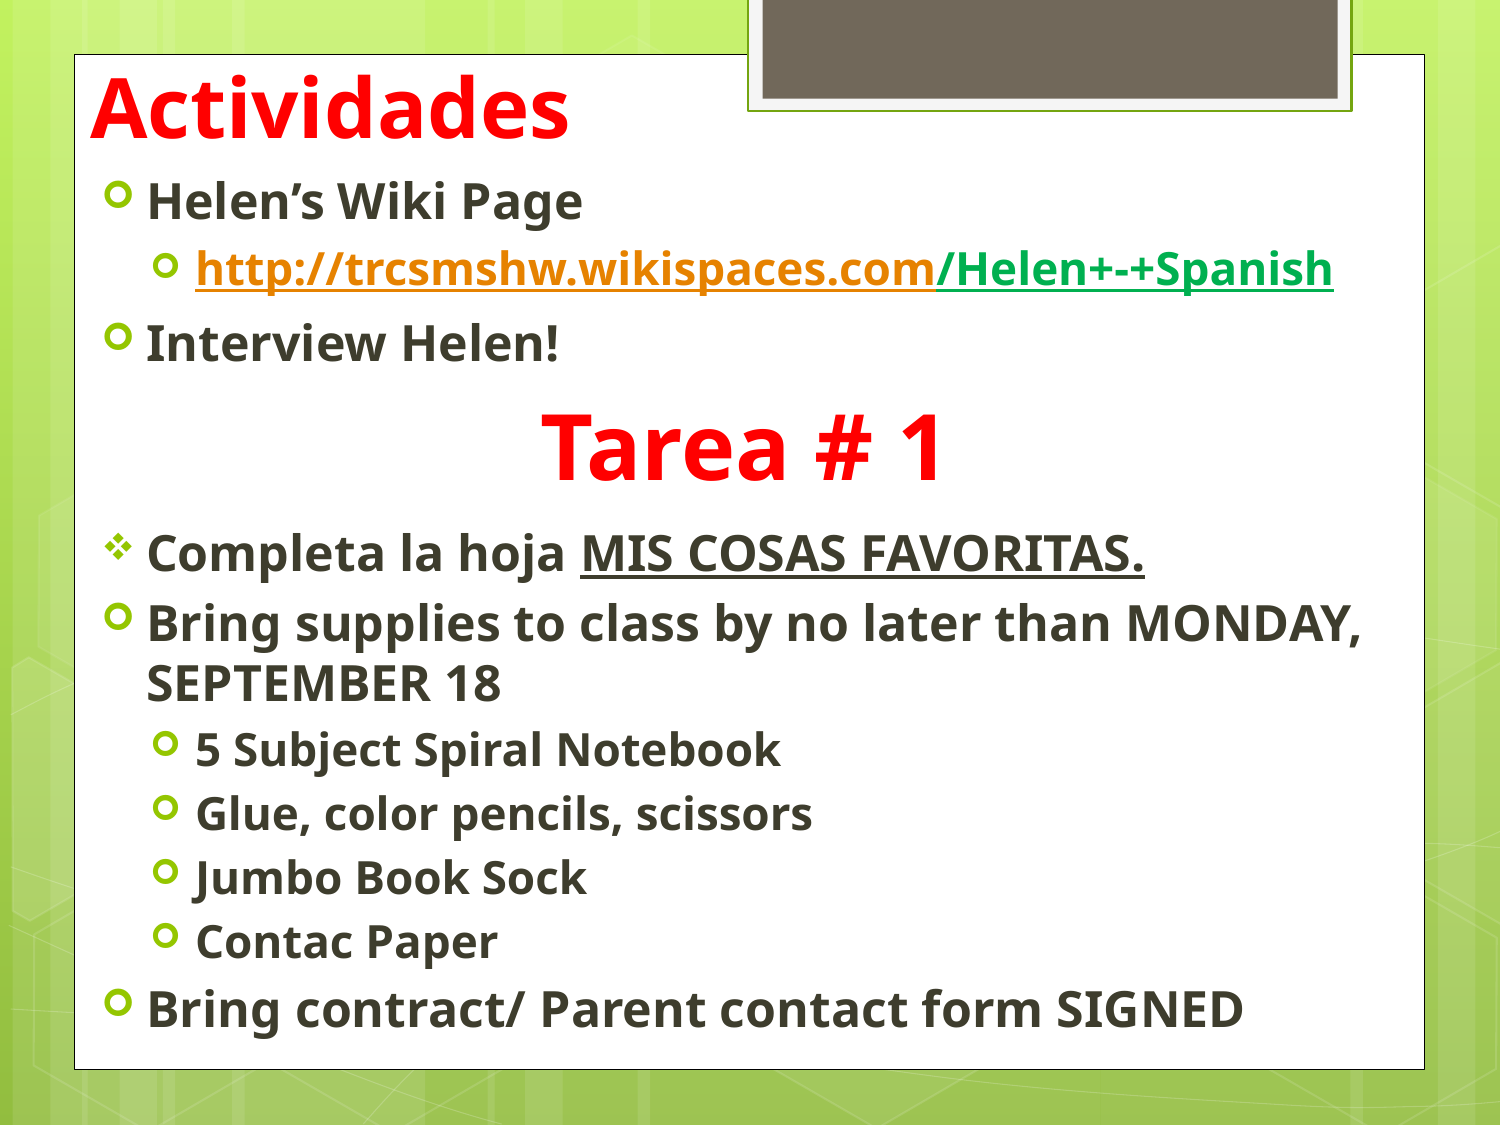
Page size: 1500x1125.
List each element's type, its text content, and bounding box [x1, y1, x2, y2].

list Helen’s Wiki Page http://trcsmshw.wikispaces.com/Helen+-+Spanish Interview Helen! Completa la hoja MIS COSAS FAVORITAS. Bring supplies to class by no later than MONDAY, SEPTEMBER 18 5 Subject Spiral Notebook Glue, color pencils, scissors Jumbo Book Sock Contac Paper Bring contract/ Parent contact form SIGNED [75, 162, 1463, 1113]
title Actividades [75, 24, 1425, 162]
text_box Tarea # 1 [70, 350, 1421, 538]
